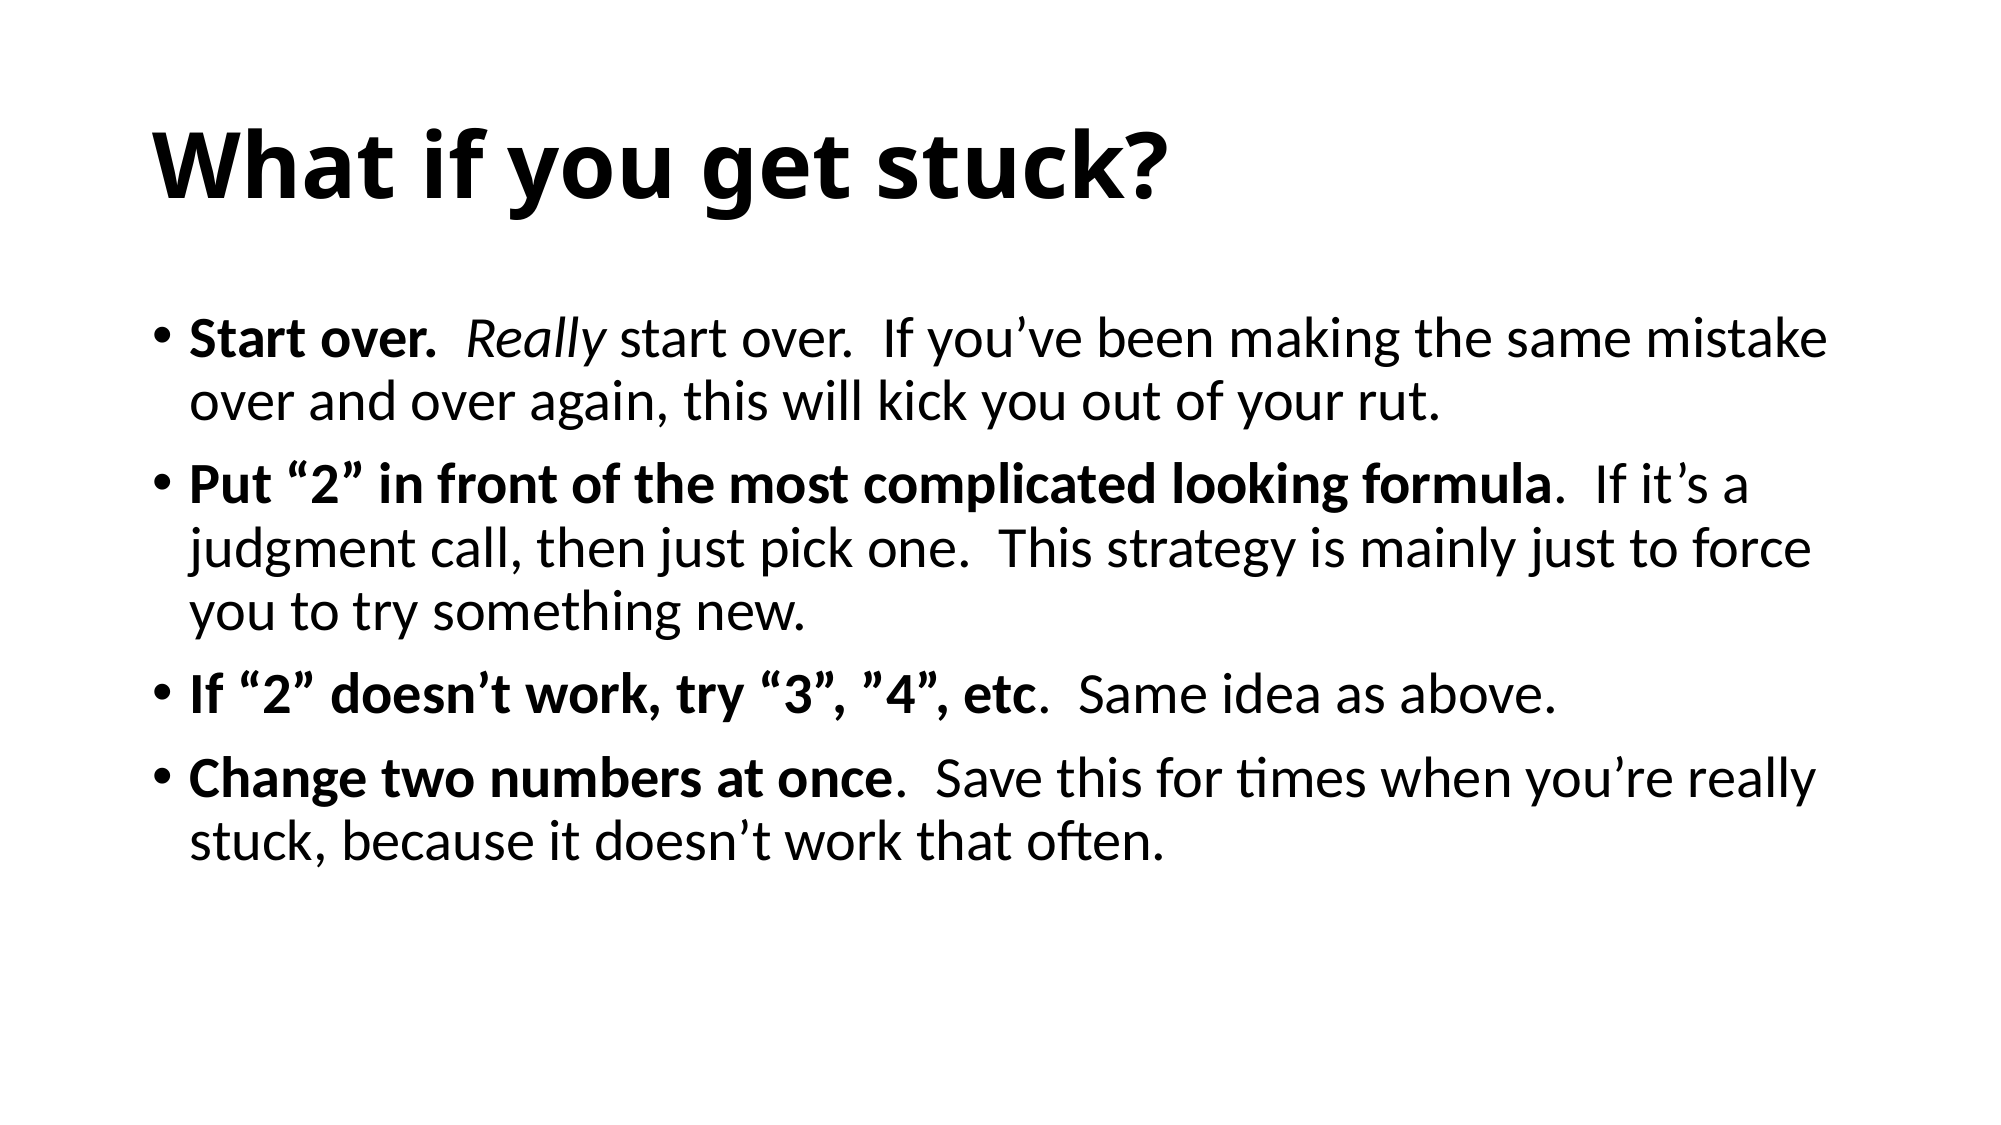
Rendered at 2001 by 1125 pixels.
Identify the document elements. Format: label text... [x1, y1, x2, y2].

title What if you get stuck? [137, 59, 1863, 278]
list Start over. Really start over. If you’ve been making the same mistake over and over again, this will kick you out of your rut. Put “2” in front of the most complicated looking formula. If it’s a judgment call, then just pick one. This strategy is mainly just to force you to try something new. If “2” doesn’t work, try “3”, ”4”, etc. Same idea as above. Change two numbers at once. Save this for times when you’re really stuck, because it doesn’t work that often. [137, 299, 1863, 1014]
